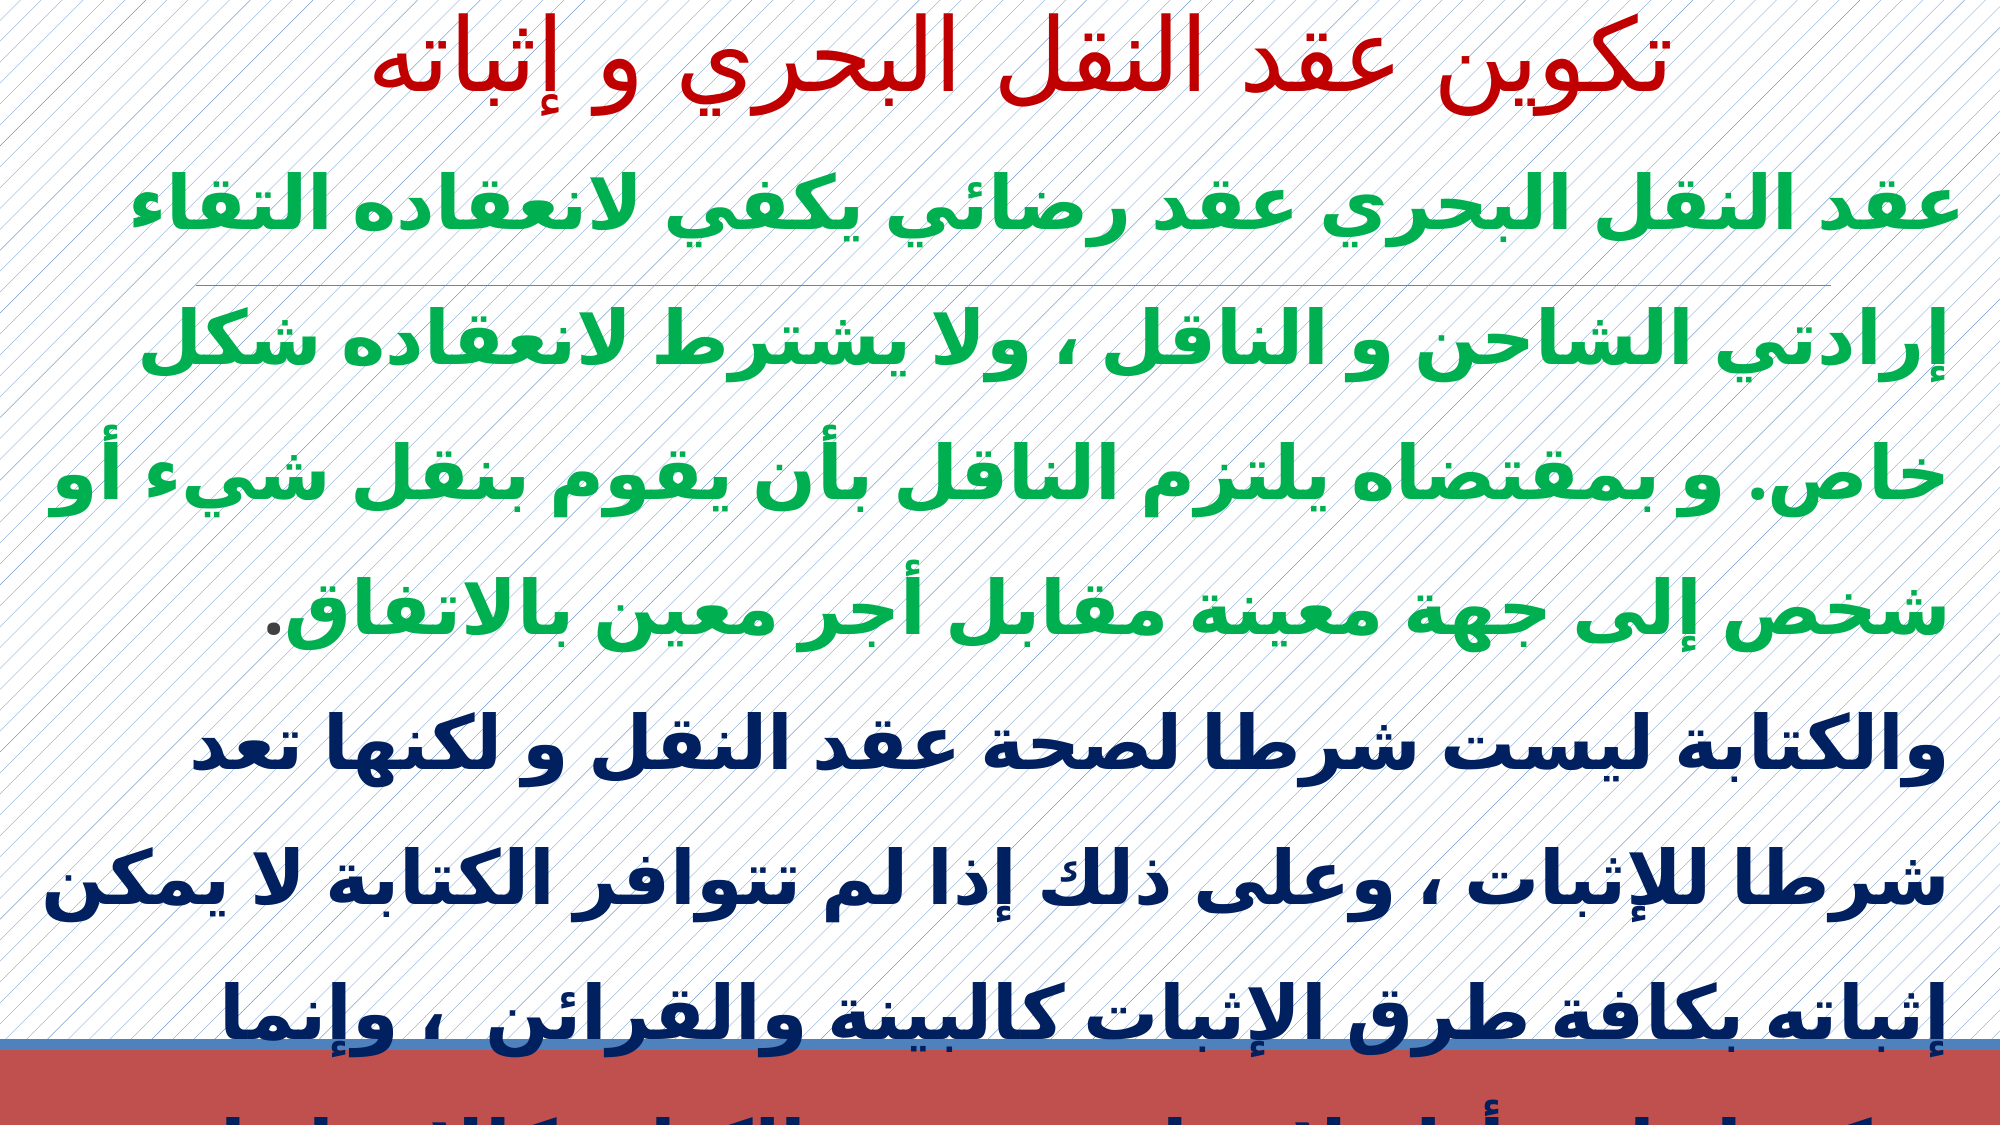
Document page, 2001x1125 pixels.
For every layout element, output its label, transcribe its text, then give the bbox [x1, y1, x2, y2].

title تكوين عقد النقل البحري و إثباته [180, 0, 1830, 102]
list عقد النقل البحري عقد رضائي يكفي لانعقاده التقاء إرادتي الشاحن و الناقل ، ولا يشترط لانعقاده شكل خاص. و بمقتضاه يلتزم الناقل بأن يقوم بنقل شيء أو شخص إلى جهة معينة مقابل أجر معين بالاتفاق. والكتابة ليست شرطا لصحة عقد النقل و لكنها تعد شرطا للإثبات ، وعلى ذلك إذا لم تتوافر الكتابة لا يمكن إثباته بكافة طرق الإثبات كالبينة والقرائن ، وإنما يمكن إثباته بأدلة لا تقل قوة عن الكتابة كالاقرار او اليمين . [32, 102, 1968, 1016]
